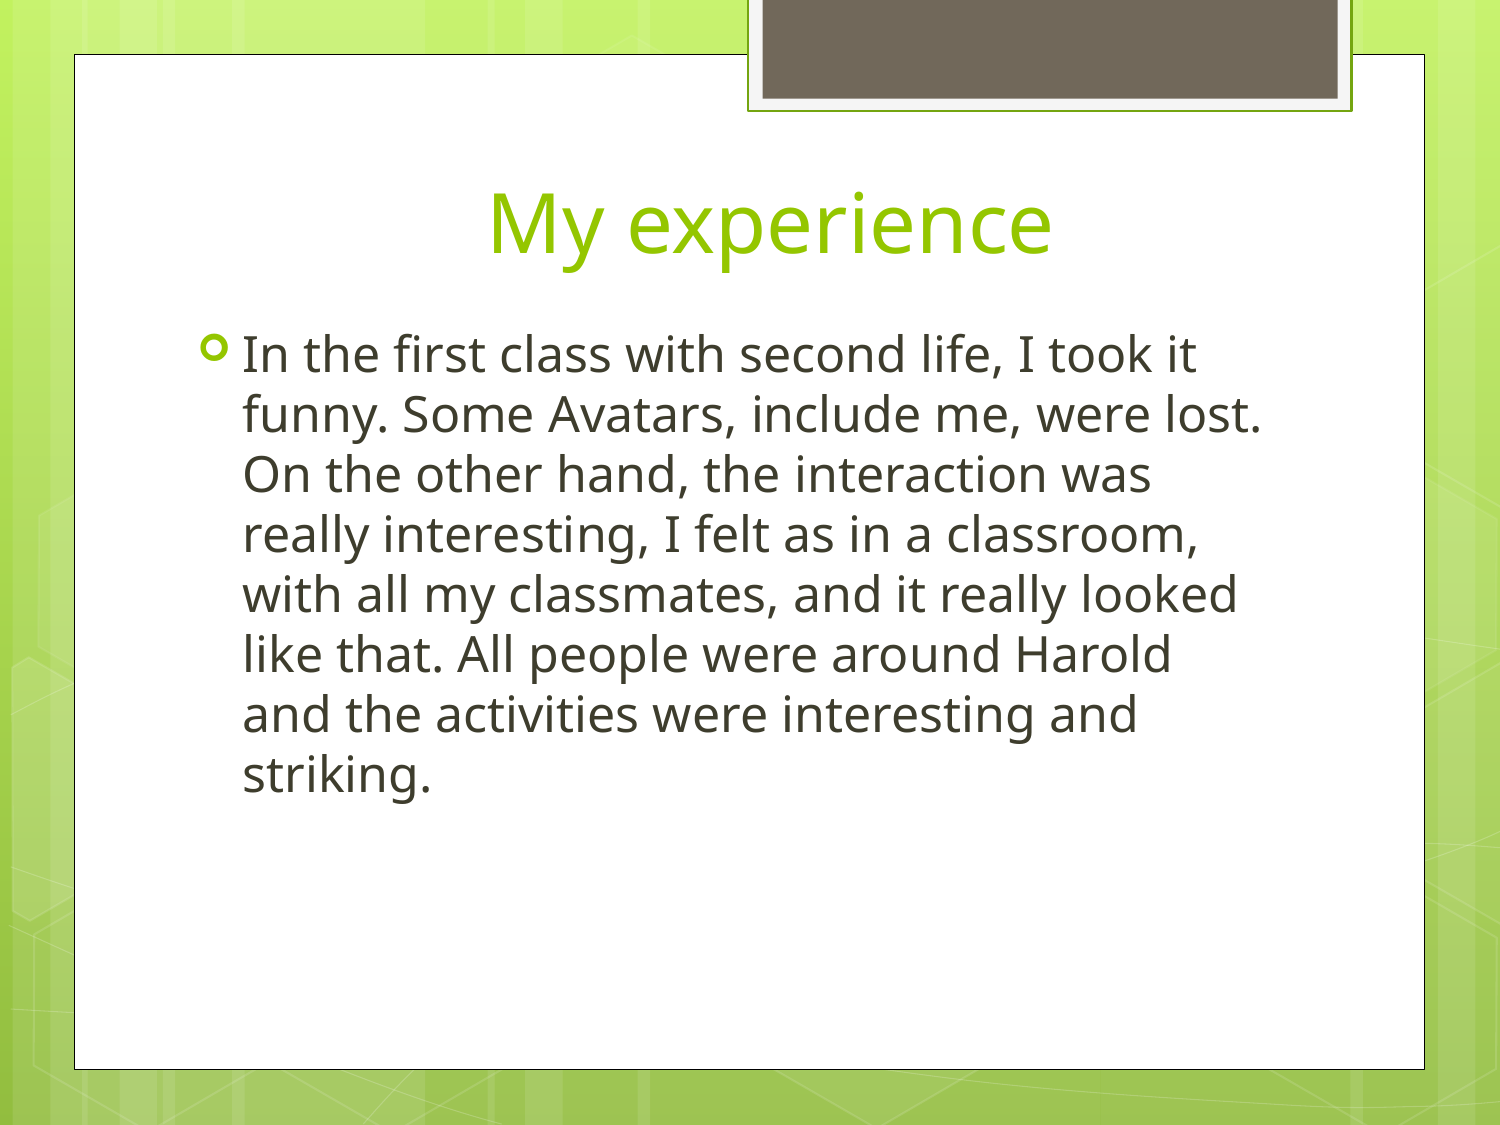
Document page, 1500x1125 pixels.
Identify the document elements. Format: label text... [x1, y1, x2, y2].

list In the first class with second life, I took it funny. Some Avatars, include me, were lost. On the other hand, the interaction was really interesting, I felt as in a classroom, with all my classmates, and it really looked like that. All people were around Harold and the activities were interesting and striking. [171, 314, 1283, 891]
title My experience [194, 90, 1348, 278]
